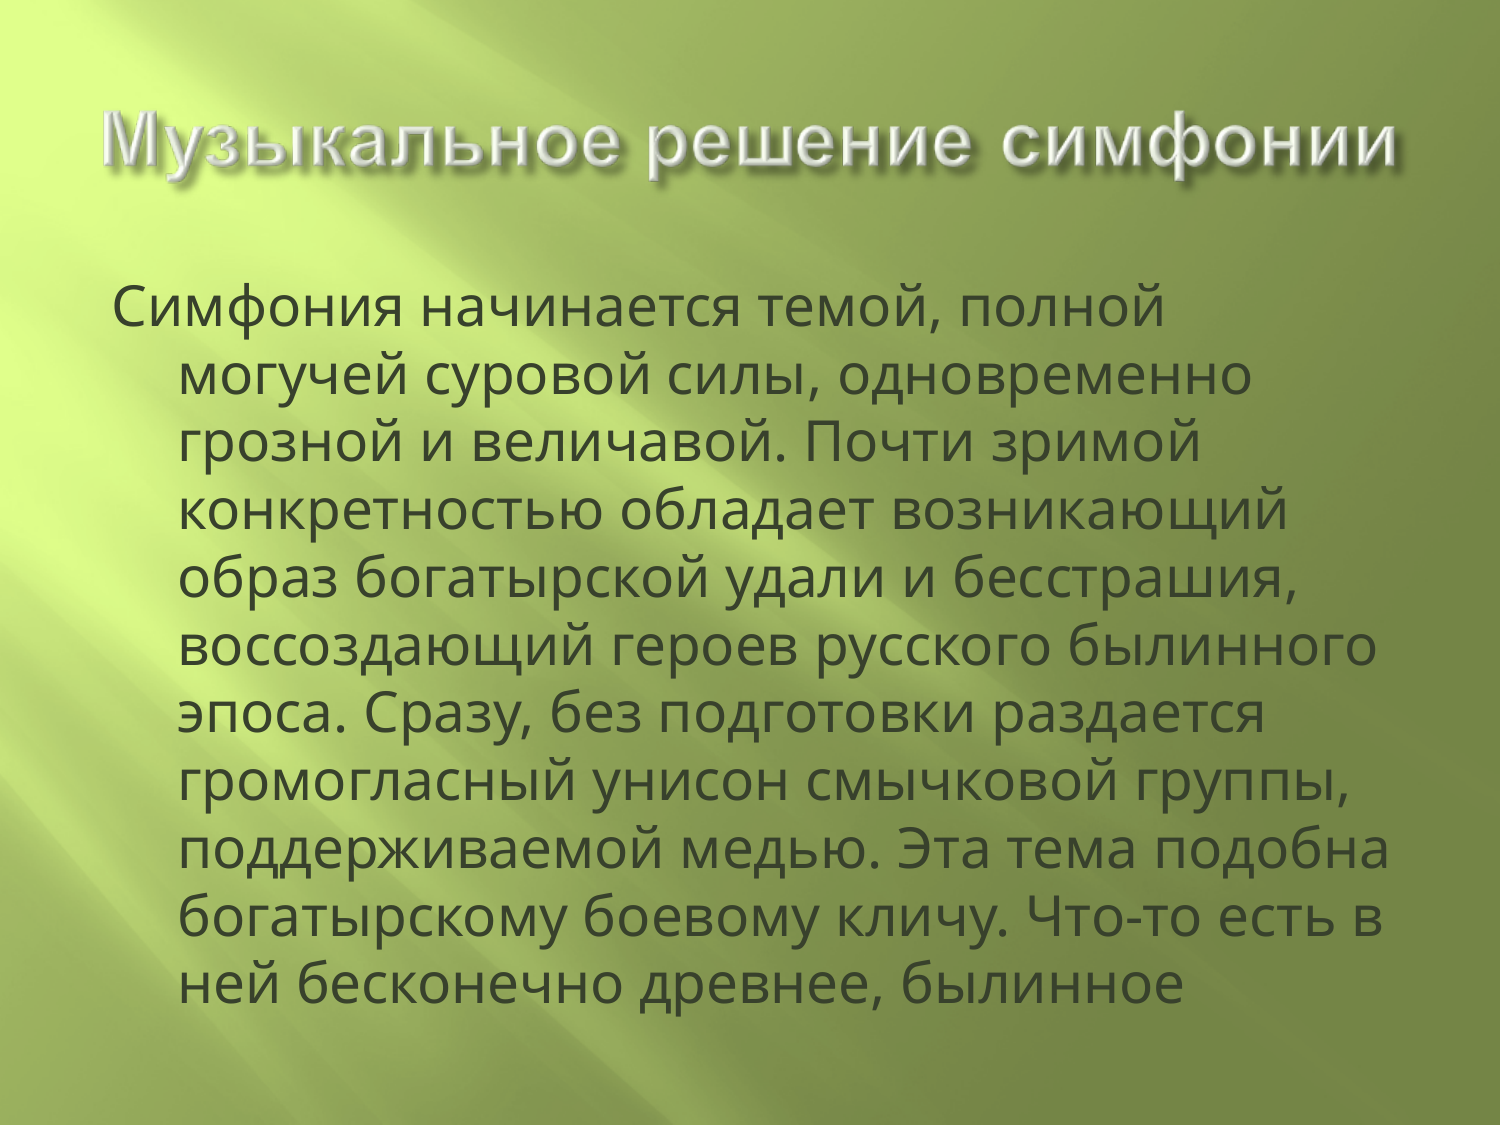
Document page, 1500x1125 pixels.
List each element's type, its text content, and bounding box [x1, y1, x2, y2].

list Симфония начинается темой, полной могучей суровой силы, одновременно грозной и величавой. Почти зримой конкретностью обладает возникающий образ богатырской удали и бесстрашия, воссоздающий героев русского былинного эпоса. Сразу, без подготовки раздается громогласный унисон смычковой группы, поддерживаемой медью. Эта тема подобна богатырскому боевому кличу. Что-то есть в ней бесконечно древнее, былинное [74, 274, 1426, 1036]
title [45, 43, 1469, 235]
